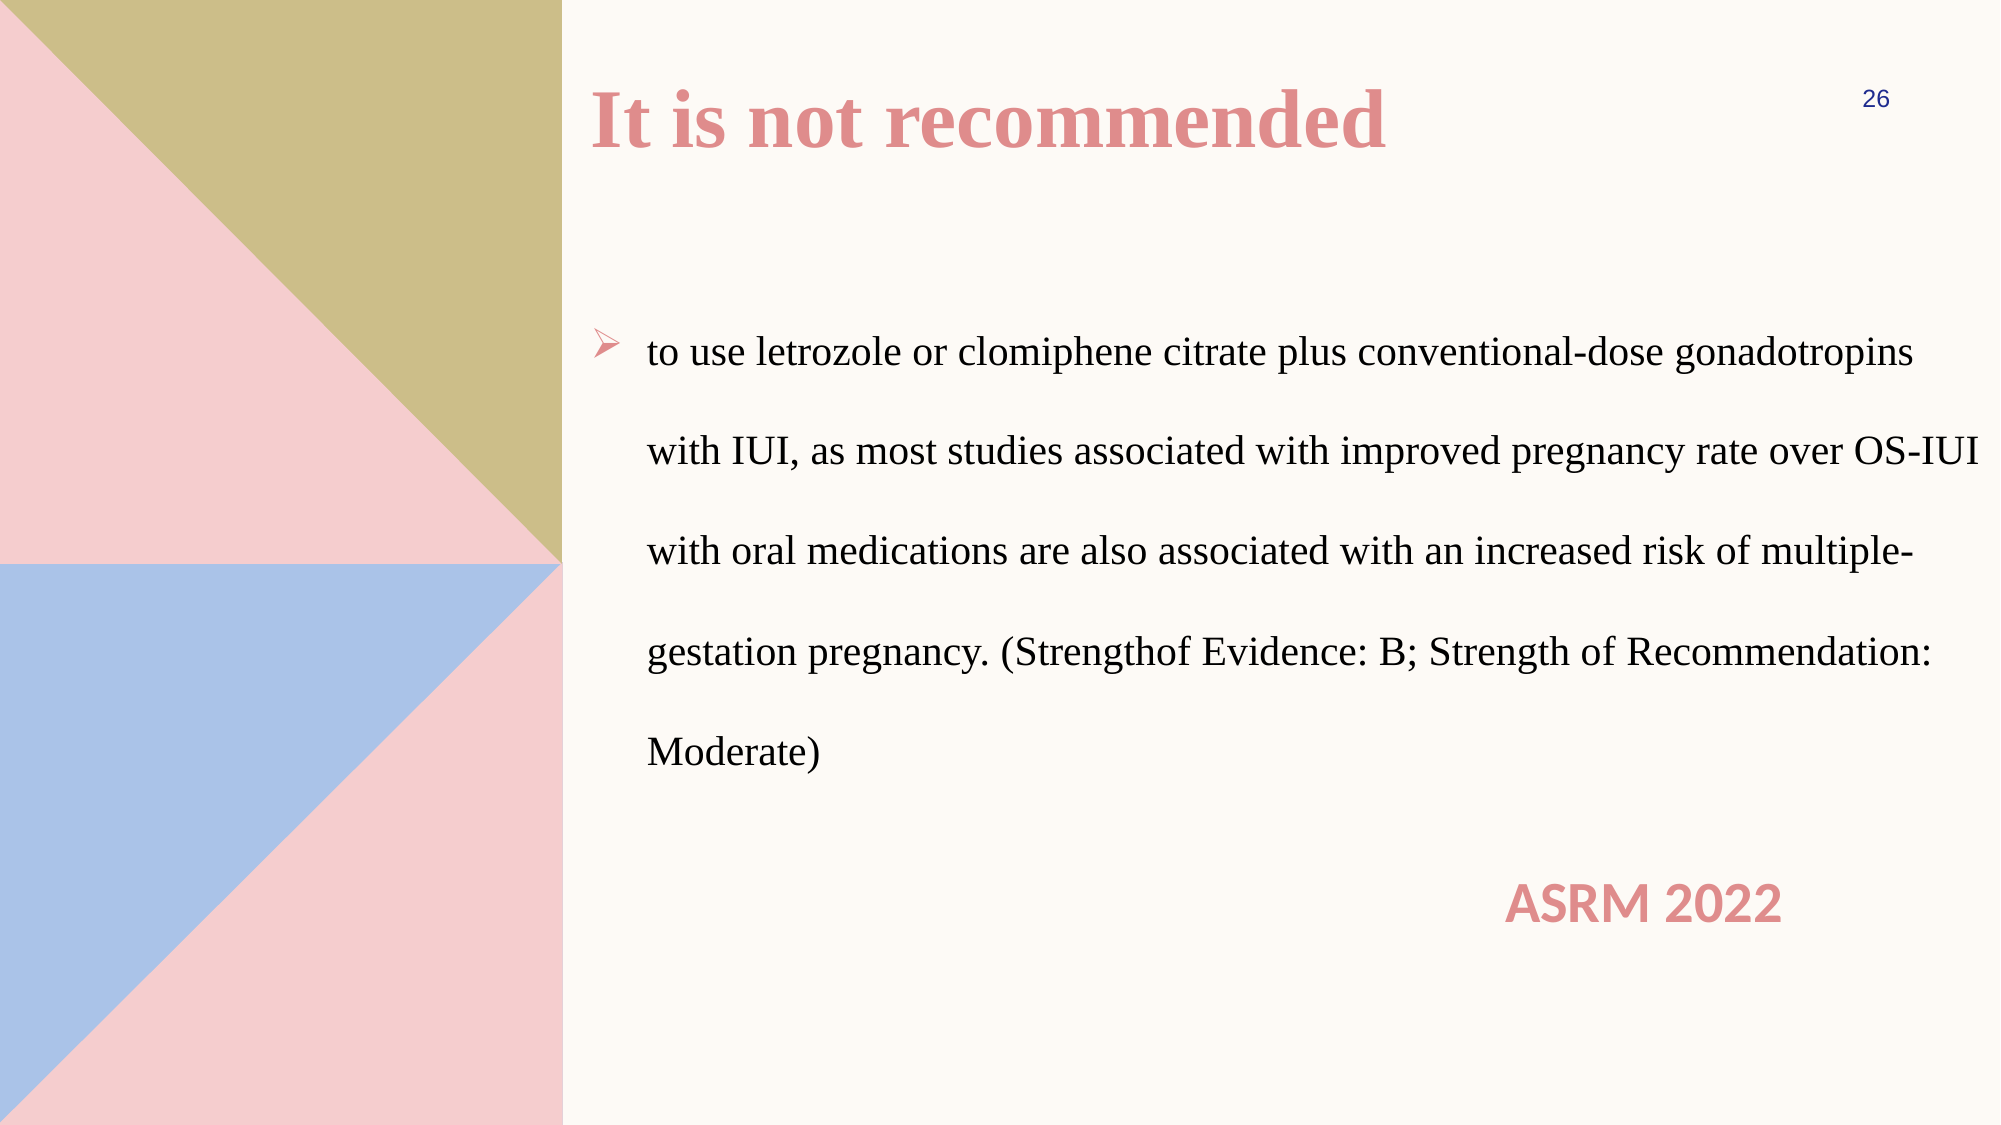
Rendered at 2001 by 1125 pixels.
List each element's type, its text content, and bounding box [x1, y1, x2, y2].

slide_number 26 [1795, 75, 1958, 120]
title It is not recommended [575, 56, 2000, 248]
list to use letrozole or clomiphene citrate plus conventional-dose gonadotropins with IUI, as most studies associated with improved pregnancy rate over OS-IUI with oral medications are also associated with an increased risk of multiple-gestation pregnancy. (Strengthof Evidence: B; Strength of Recommendation: Moderate) ASRM 2022 [575, 265, 2000, 1125]
